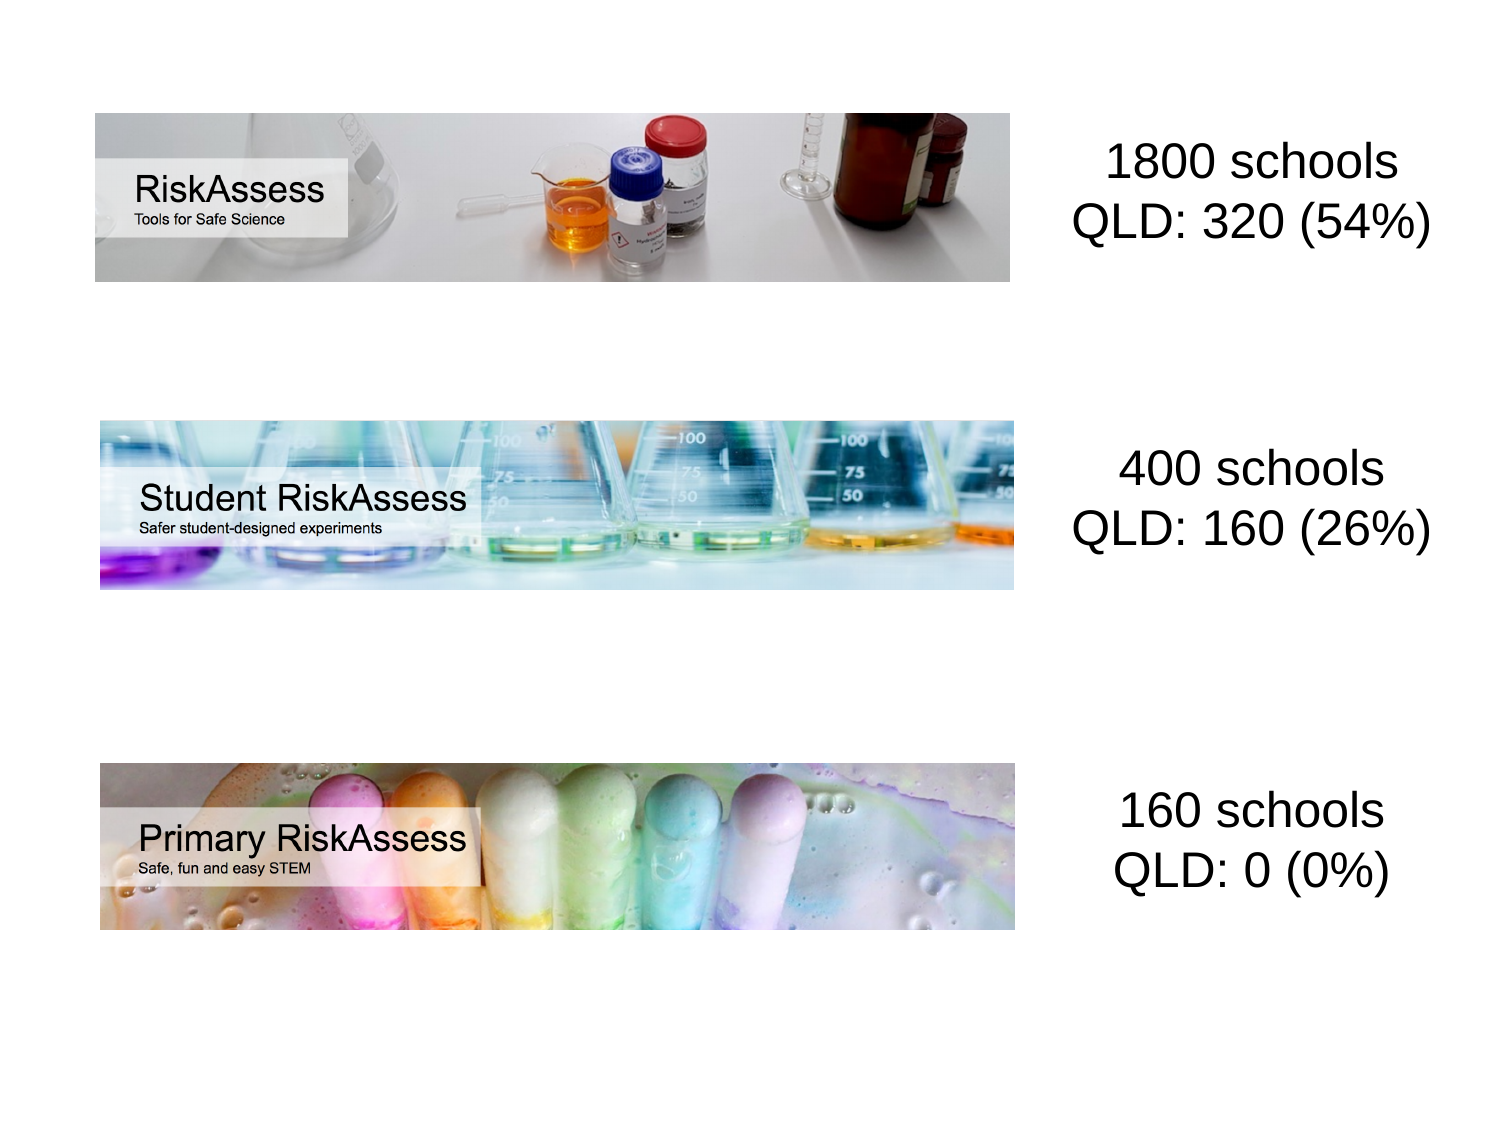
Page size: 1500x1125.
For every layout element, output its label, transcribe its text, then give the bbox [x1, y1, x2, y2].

text_box 160 schools QLD: 0 (0%) [1033, 763, 1471, 913]
picture [95, 113, 1011, 283]
picture [100, 762, 1015, 931]
title 1800 schools QLD: 320 (54%) [1033, 114, 1471, 264]
text_box 400 schools QLD: 160 (26%) [1033, 420, 1471, 570]
picture [100, 420, 1014, 591]
